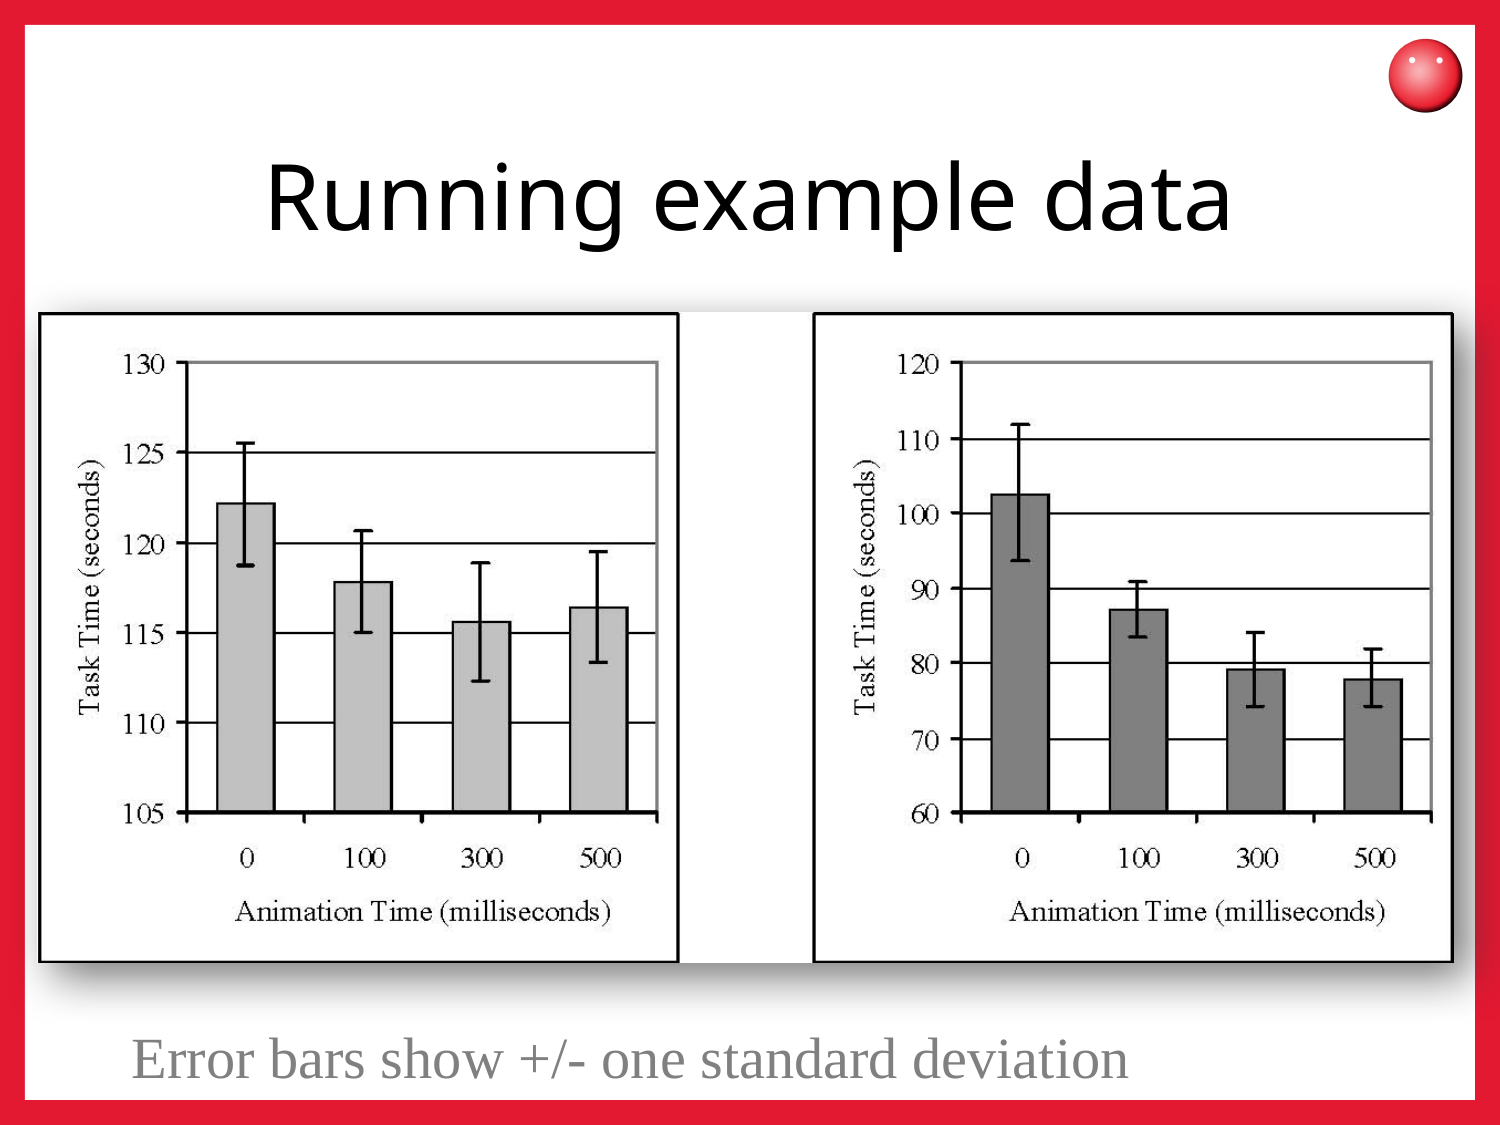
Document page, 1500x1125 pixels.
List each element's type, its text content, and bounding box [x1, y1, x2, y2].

text_box Error bars show +/- one standard deviation [116, 1012, 1146, 1098]
picture [1387, 37, 1464, 114]
title Running example data [112, 99, 1388, 288]
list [37, 312, 1454, 963]
